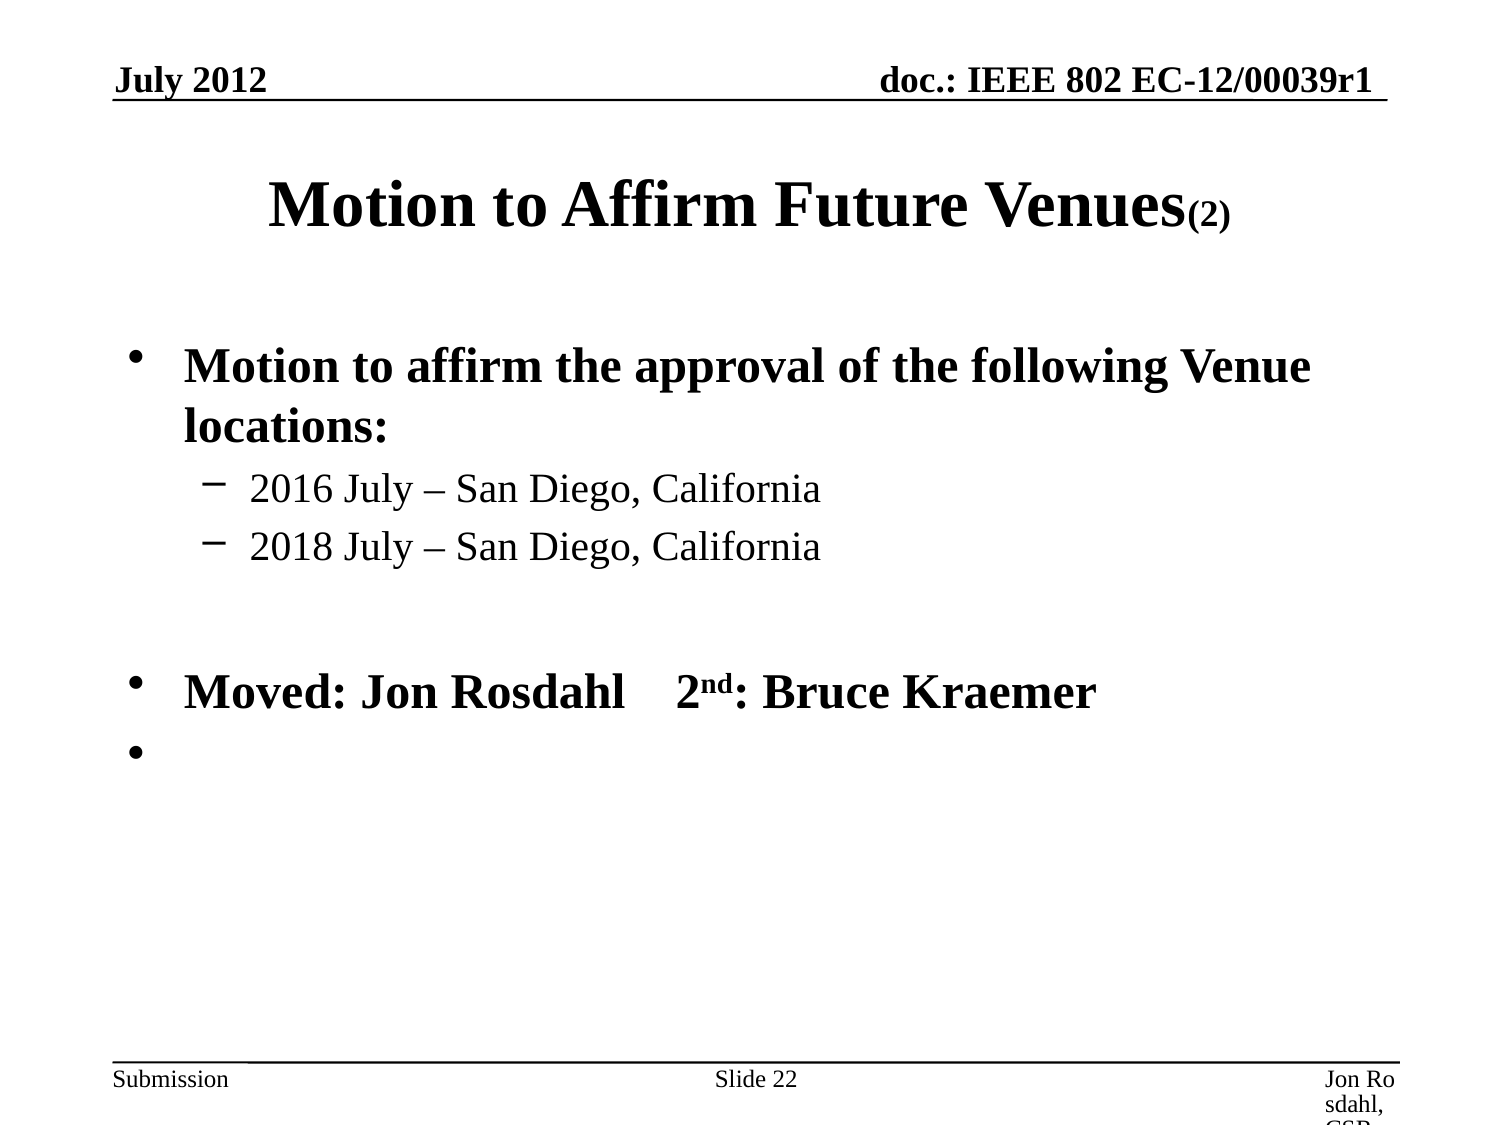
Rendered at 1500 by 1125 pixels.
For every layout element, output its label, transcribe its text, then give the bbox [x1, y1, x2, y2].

slide_number Slide 22 [712, 1061, 800, 1093]
title Motion to Affirm Future Venues(2) [112, 112, 1388, 288]
footer Jon Rosdahl, CSR [1324, 1061, 1402, 1093]
list Motion to affirm the approval of the following Venue locations: 2016 July – San Diego, California 2018 July – San Diego, California Moved: Jon Rosdahl 2nd: Bruce Kraemer [112, 324, 1388, 1051]
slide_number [114, 54, 290, 101]
